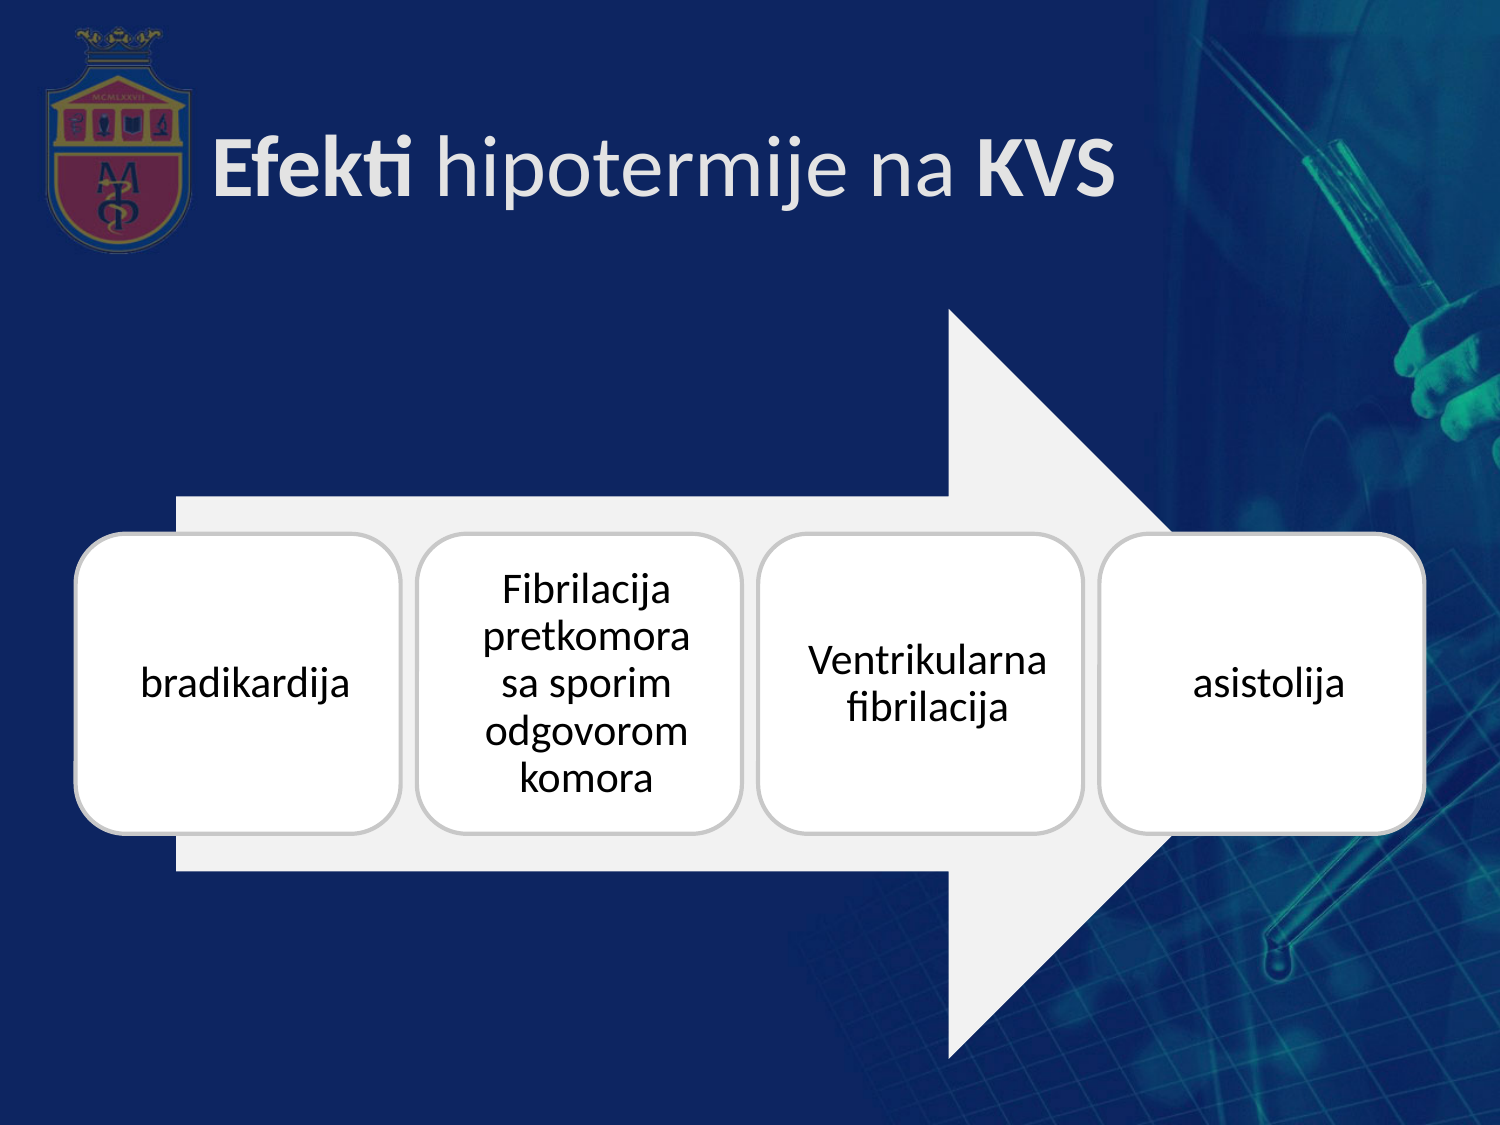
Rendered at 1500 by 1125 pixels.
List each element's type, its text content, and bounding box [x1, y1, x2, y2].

title Efekti hipotermije na KVS [117, 46, 1468, 277]
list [74, 308, 1426, 1060]
picture [0, 0, 1500, 1125]
